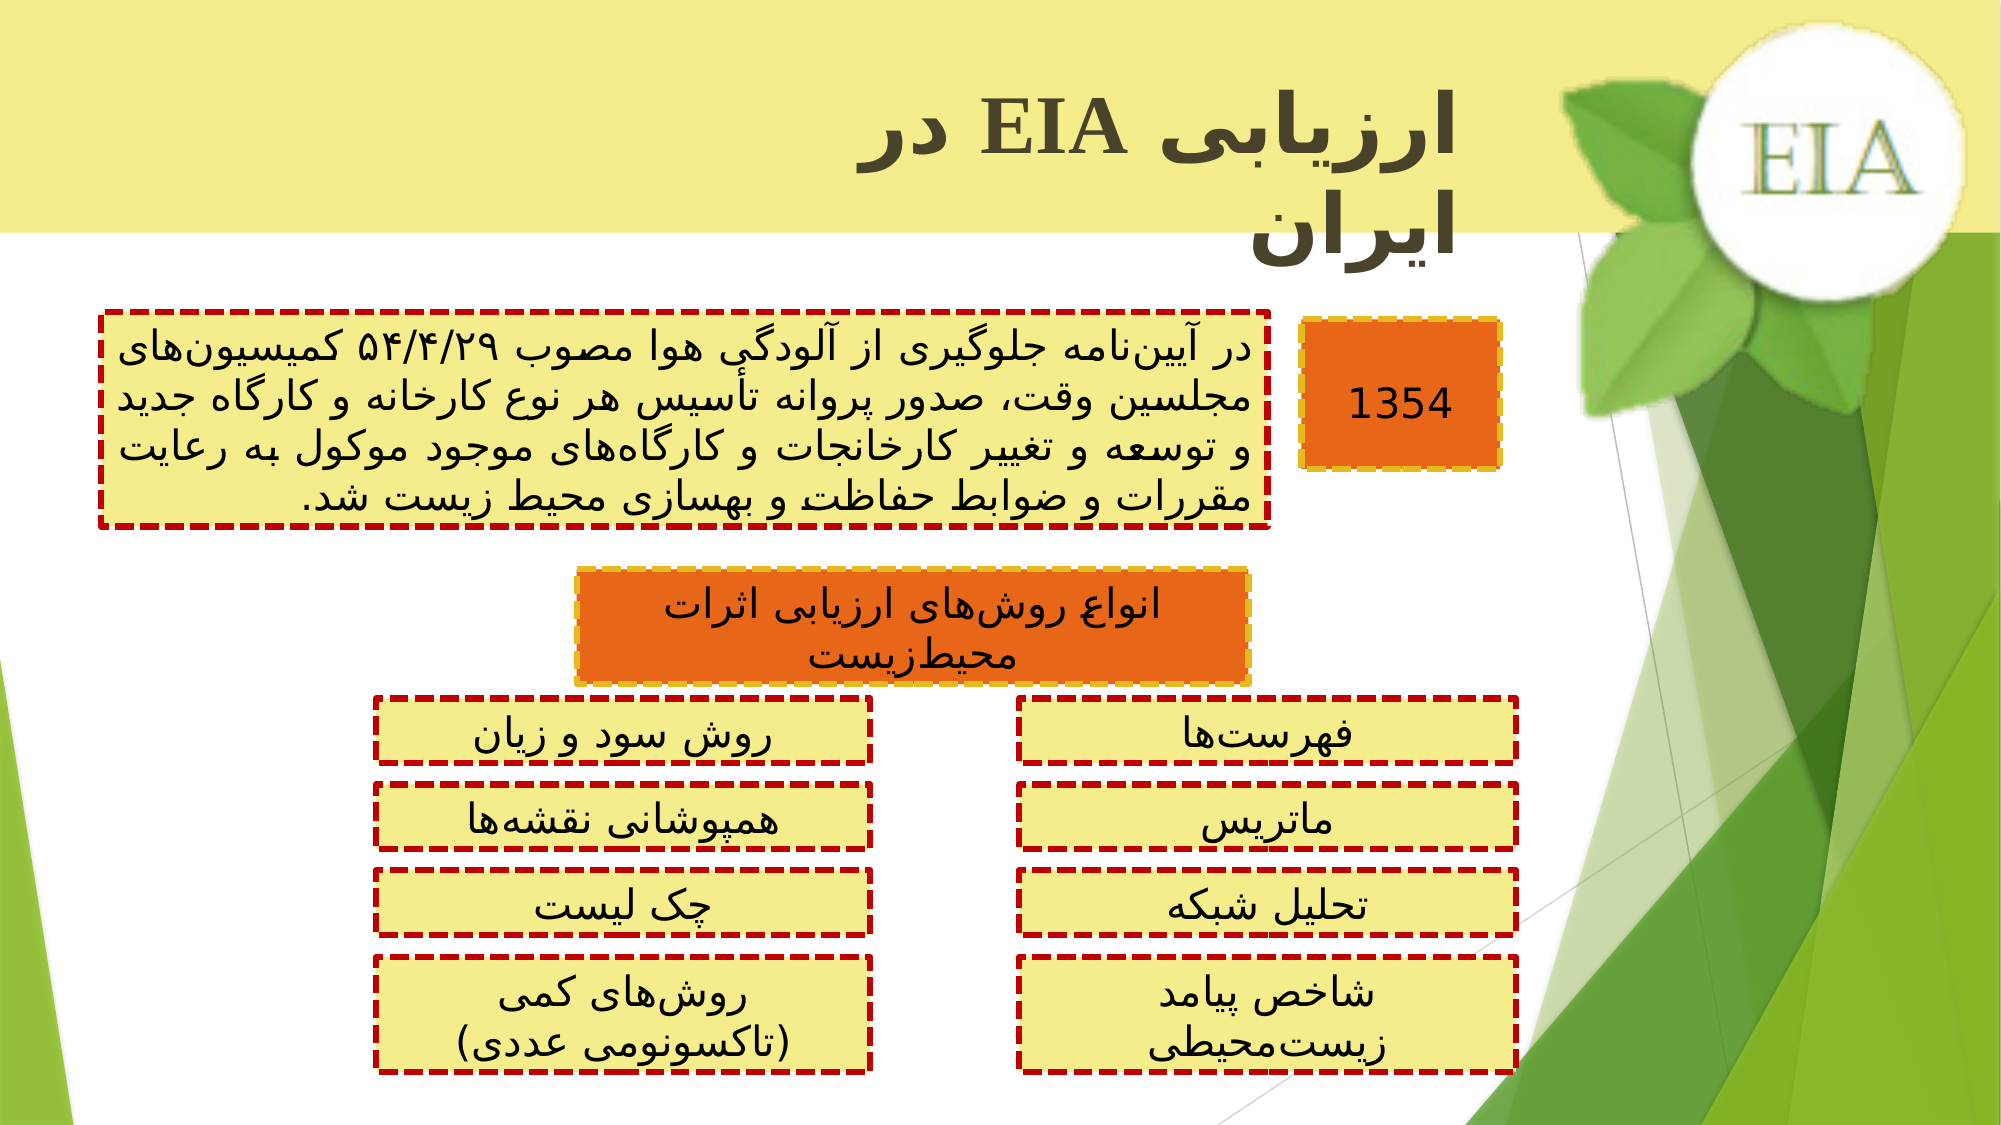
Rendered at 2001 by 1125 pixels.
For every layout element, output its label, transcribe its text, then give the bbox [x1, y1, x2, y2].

text_box چک لیست [376, 870, 871, 935]
text_box فهرست‌ها [1019, 698, 1516, 764]
text_box شاخص پیامد زیست‌محیطی [1019, 956, 1516, 1072]
text_box تحلیل شبکه [1019, 870, 1516, 935]
text_box روش‌های کمی (تاکسونومی عددی) [376, 956, 871, 1072]
text_box در آیین‌نامه جلوگیری از آلودگی هوا مصوب ۵۴/۴/۲۹ کمیسیون‌های مجلسین وقت، صدور پروانه تأسیس هر نوع کارخانه و کارگاه جدید و توسعه و تغییر کارخانجات و کارگاه‌های موجود موکول به رعایت مقررات و ضوابط حفاظت و بهسازی محیط زیست شد. [101, 311, 1268, 527]
text_box ارزیابی EIA در ایران [720, 63, 1475, 278]
text_box انواع روش‌های ارزیابی اثرات محیط‌زیست [576, 569, 1249, 685]
text_box 1354 [1301, 319, 1500, 469]
text_box ماتریس [1019, 784, 1516, 850]
picture [1522, 15, 1982, 450]
text_box همپوشانی نقشه‌ها [376, 784, 871, 850]
text_box روش سود و زیان [376, 698, 871, 764]
